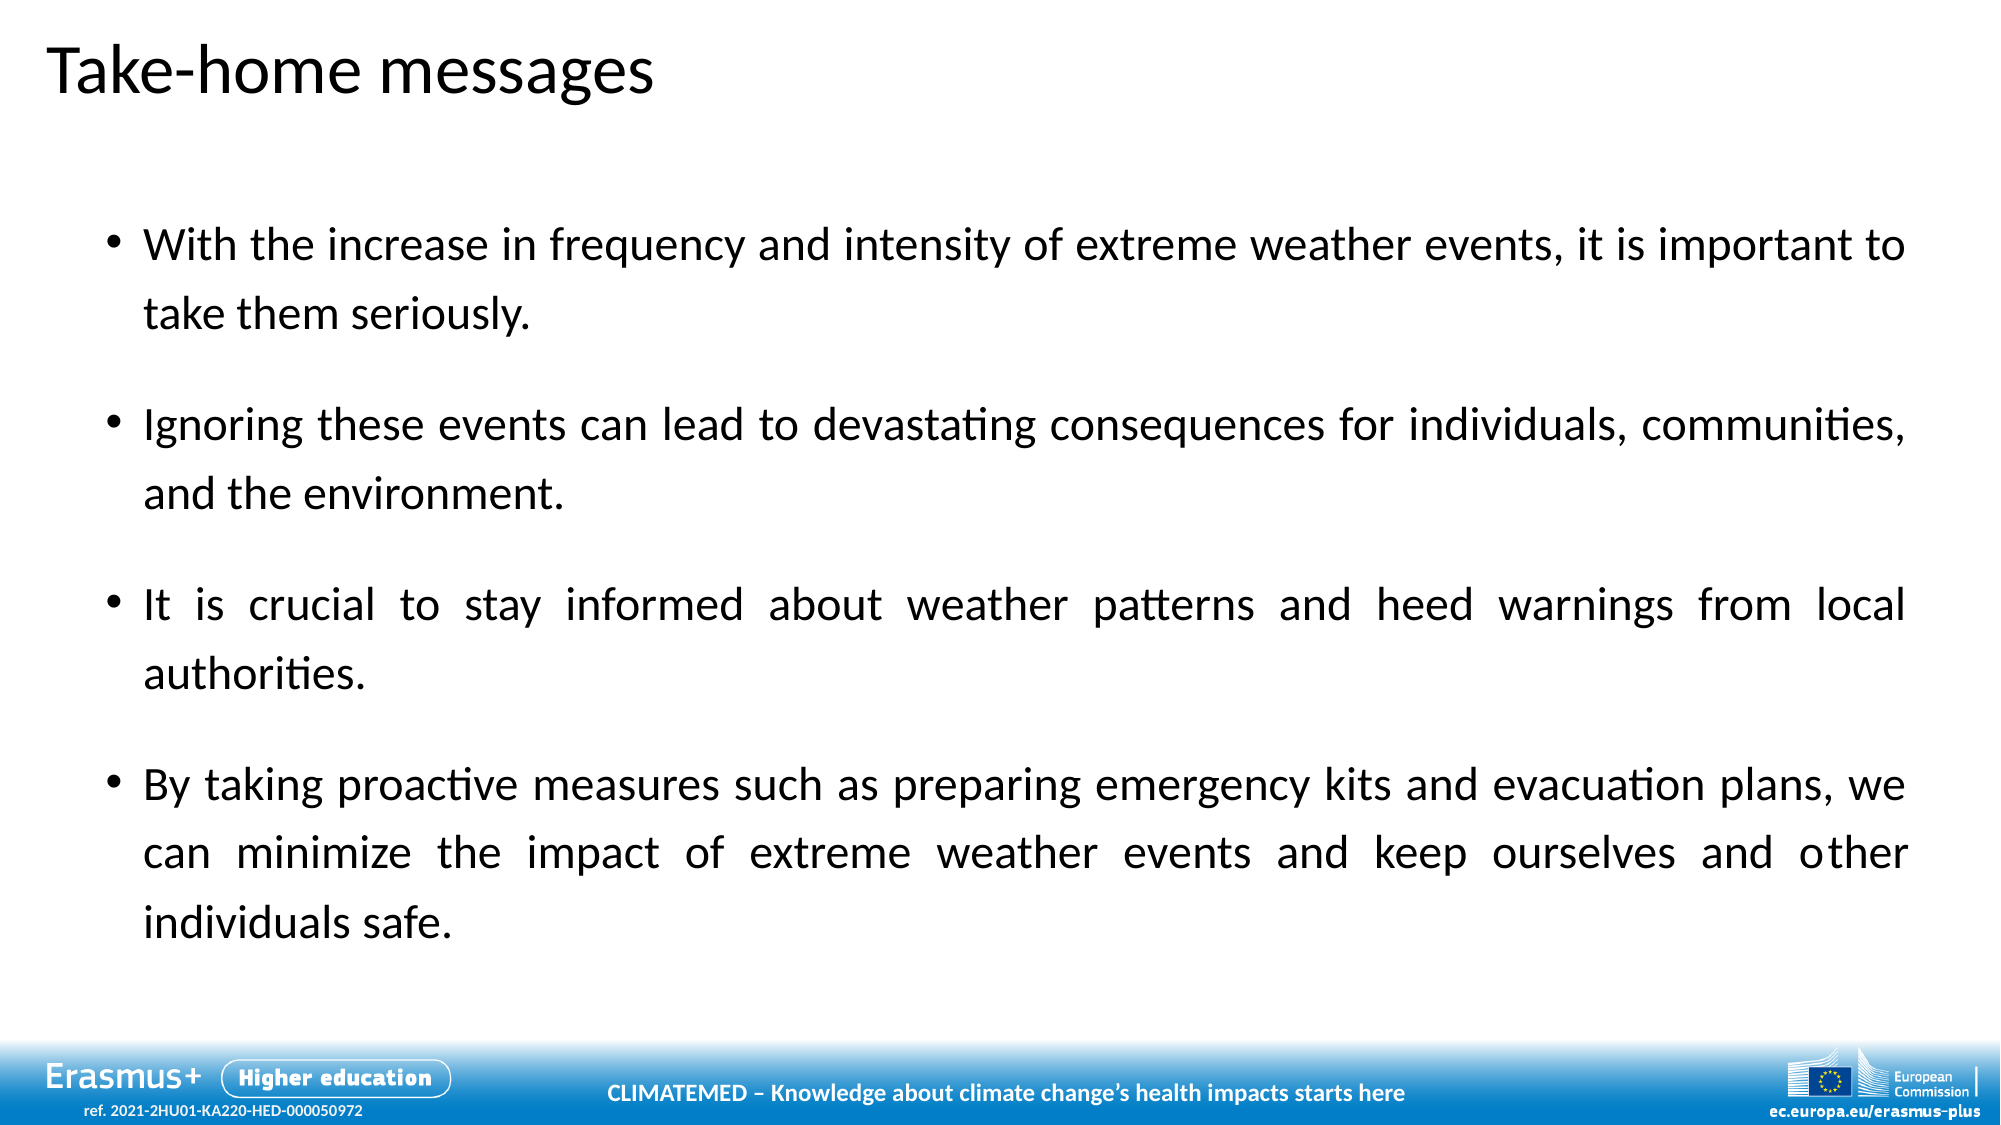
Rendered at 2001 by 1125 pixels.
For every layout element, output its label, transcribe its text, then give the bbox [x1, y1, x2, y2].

title Take-home messages [31, 25, 1984, 116]
picture [0, 899, 2000, 1125]
list With the increase in frequency and intensity of extreme weather events, it is important to take them seriously. Ignoring these events can lead to devastating consequences for individuals, communities, and the environment. It is crucial to stay informed about weather patterns and heed warnings from local authorities. By taking proactive measures such as preparing emergency kits and evacuation plans, we can minimize the impact of extreme weather events and keep ourselves and other individuals safe. [90, 193, 1925, 1035]
